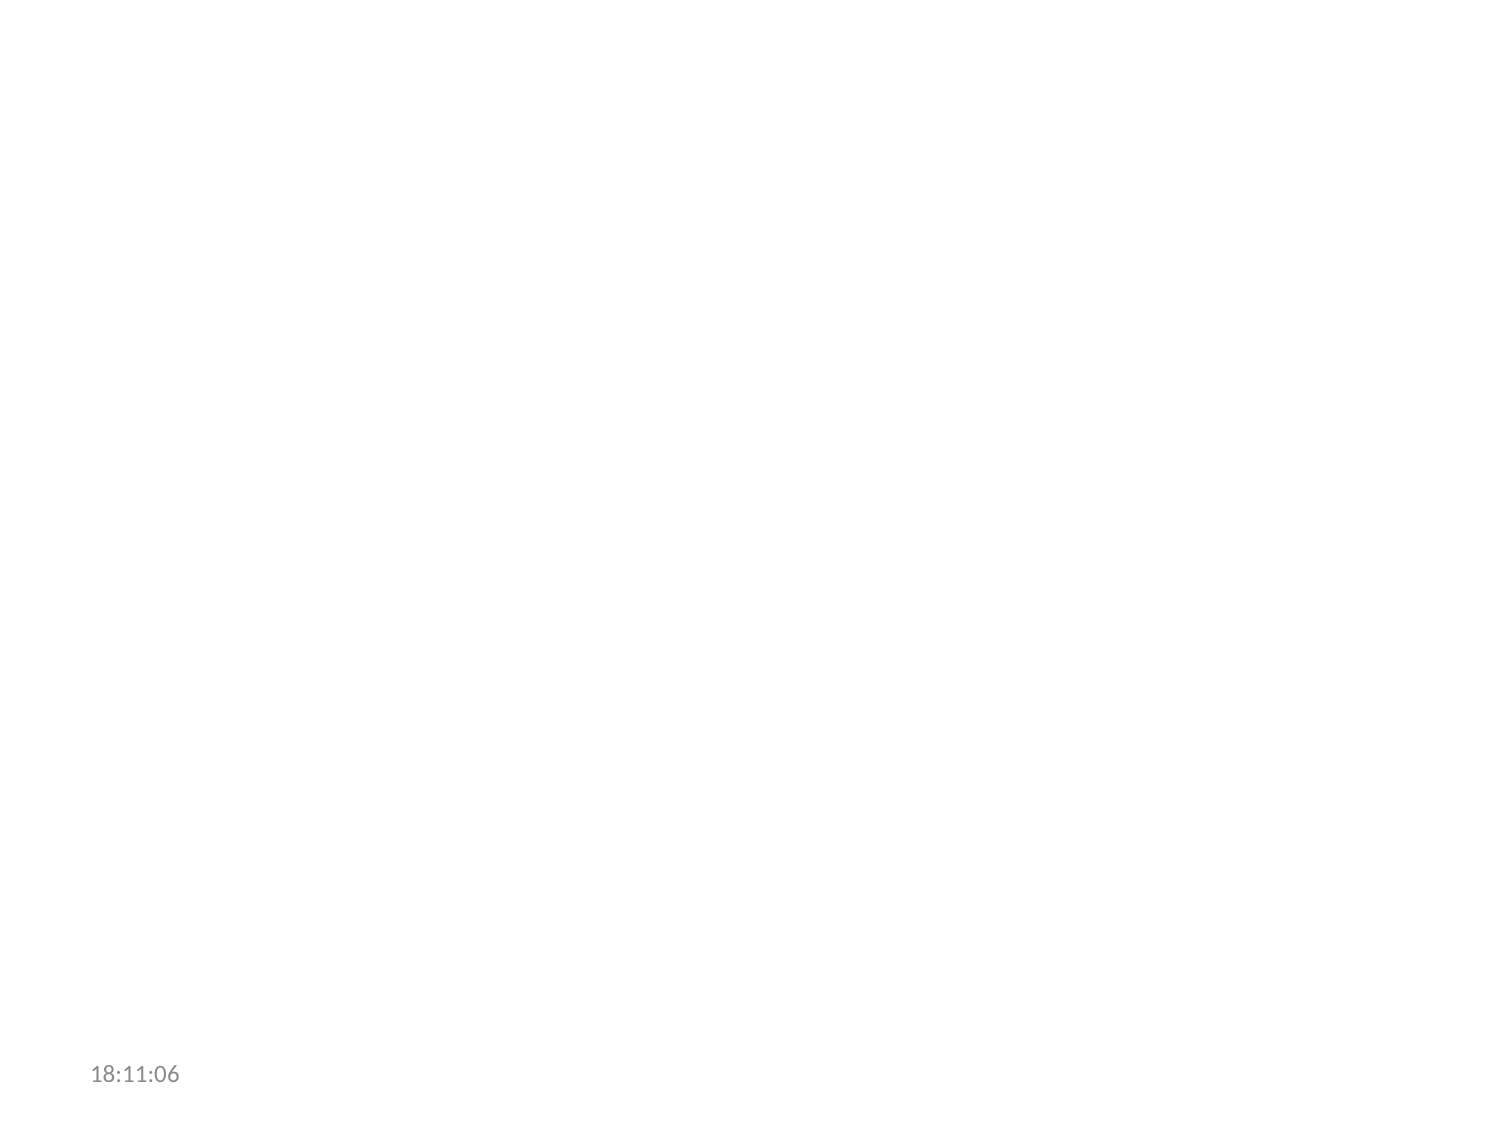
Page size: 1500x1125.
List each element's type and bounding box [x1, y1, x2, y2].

slide_number [75, 1042, 425, 1103]
